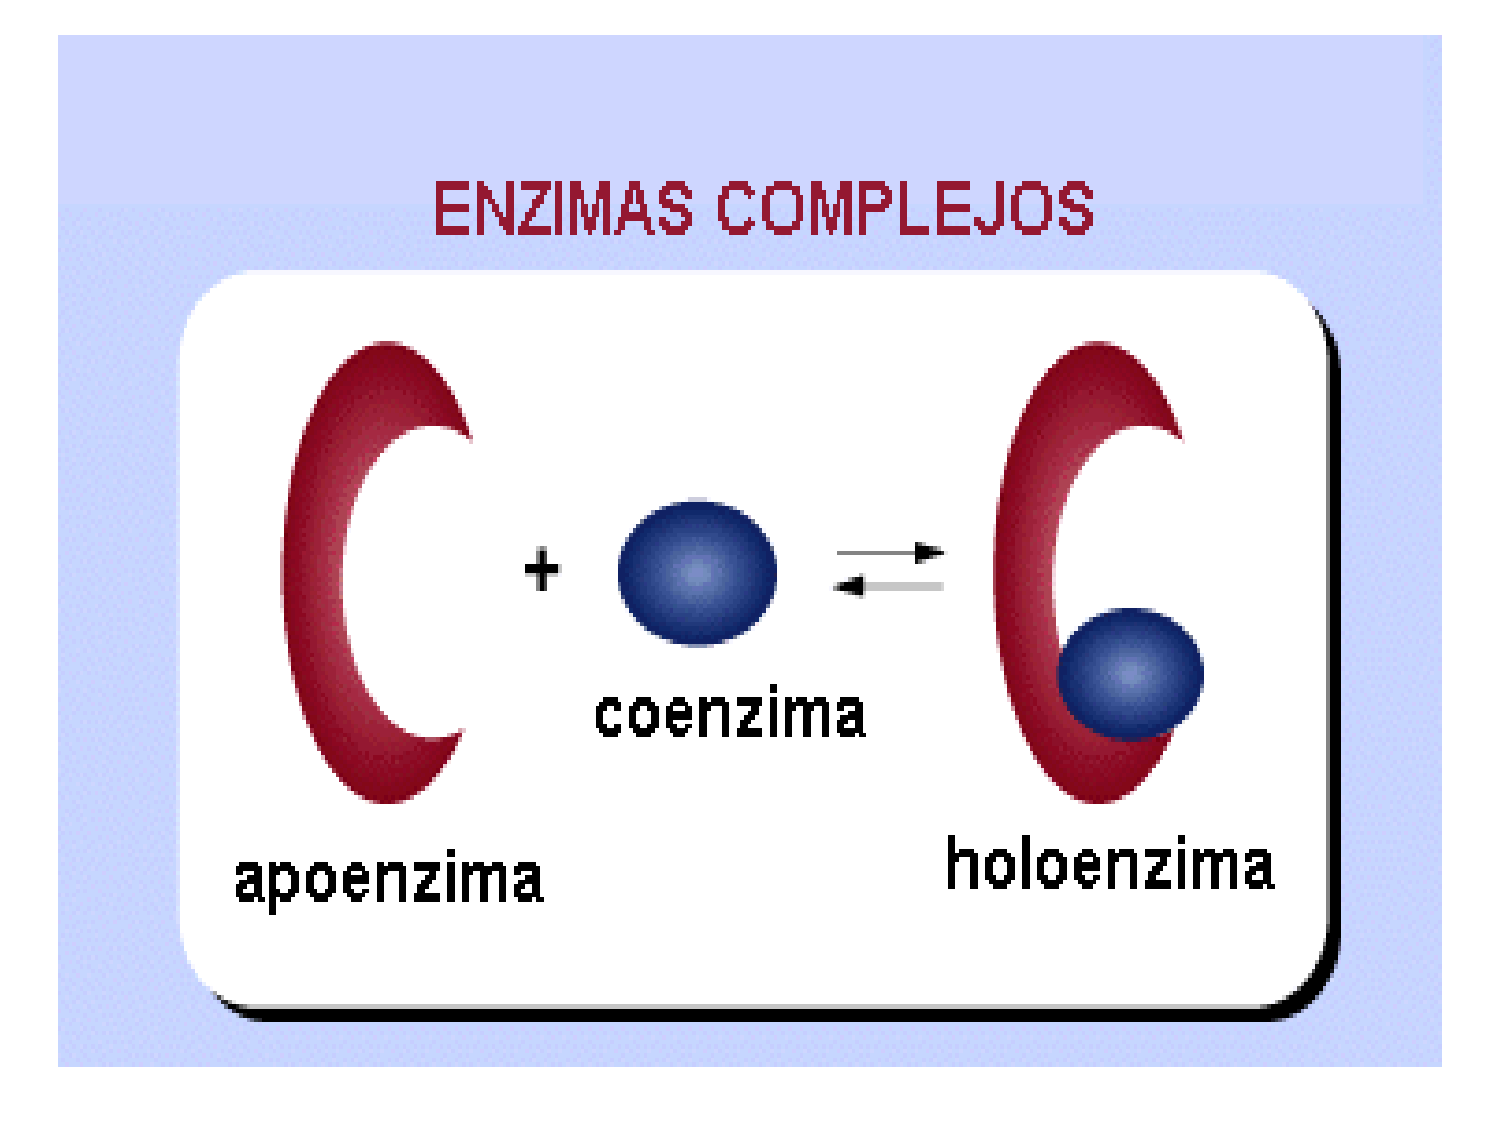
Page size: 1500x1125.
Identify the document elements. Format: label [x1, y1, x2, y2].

picture [58, 34, 1442, 1067]
